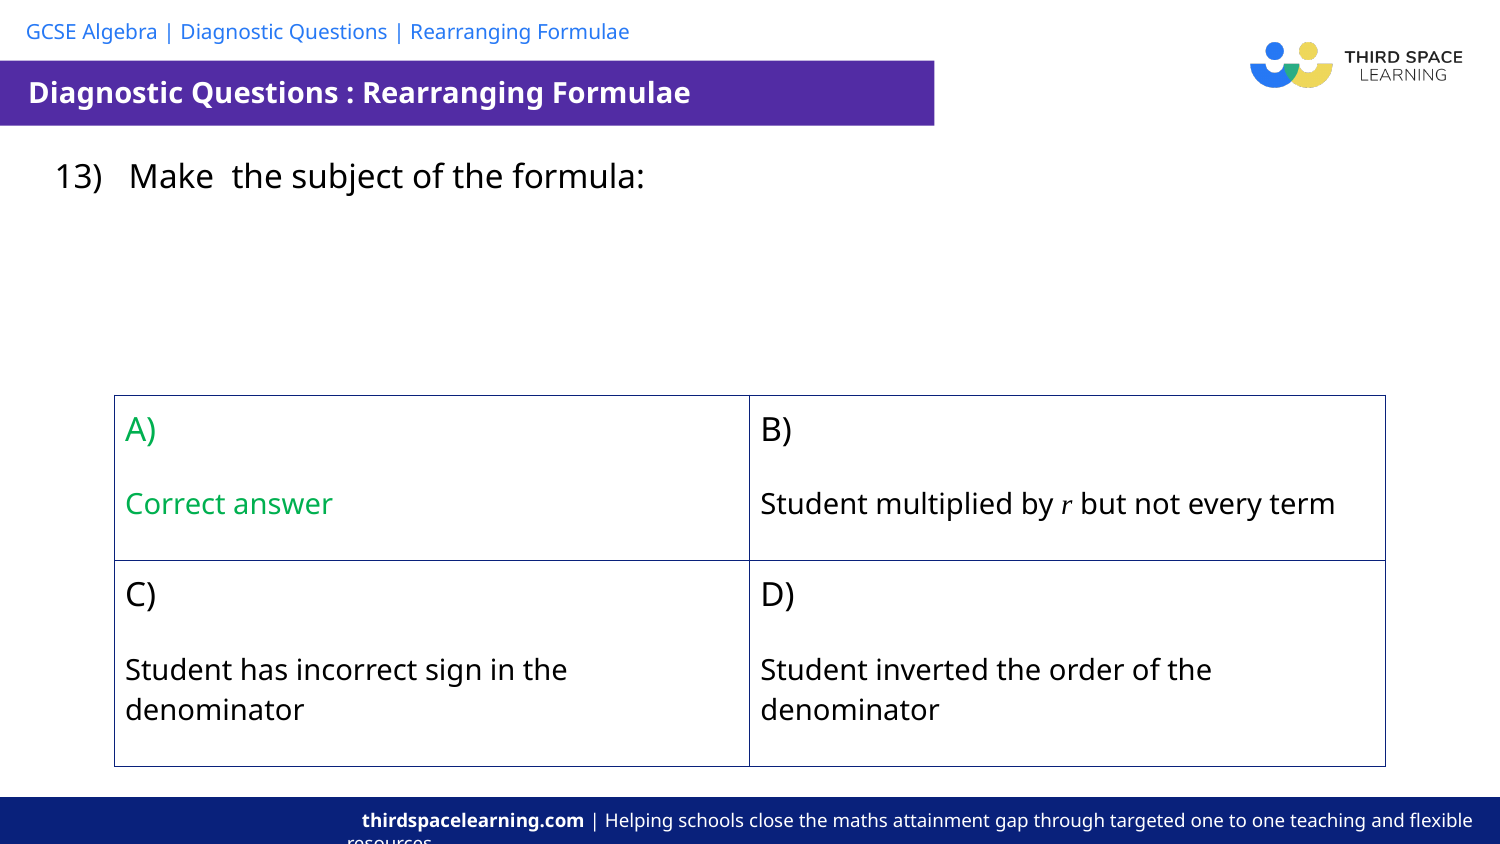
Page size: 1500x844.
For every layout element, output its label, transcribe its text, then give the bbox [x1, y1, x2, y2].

picture [1250, 33, 1465, 99]
text_box Diagnostic Questions : Rearranging Formulae [13, 59, 792, 125]
